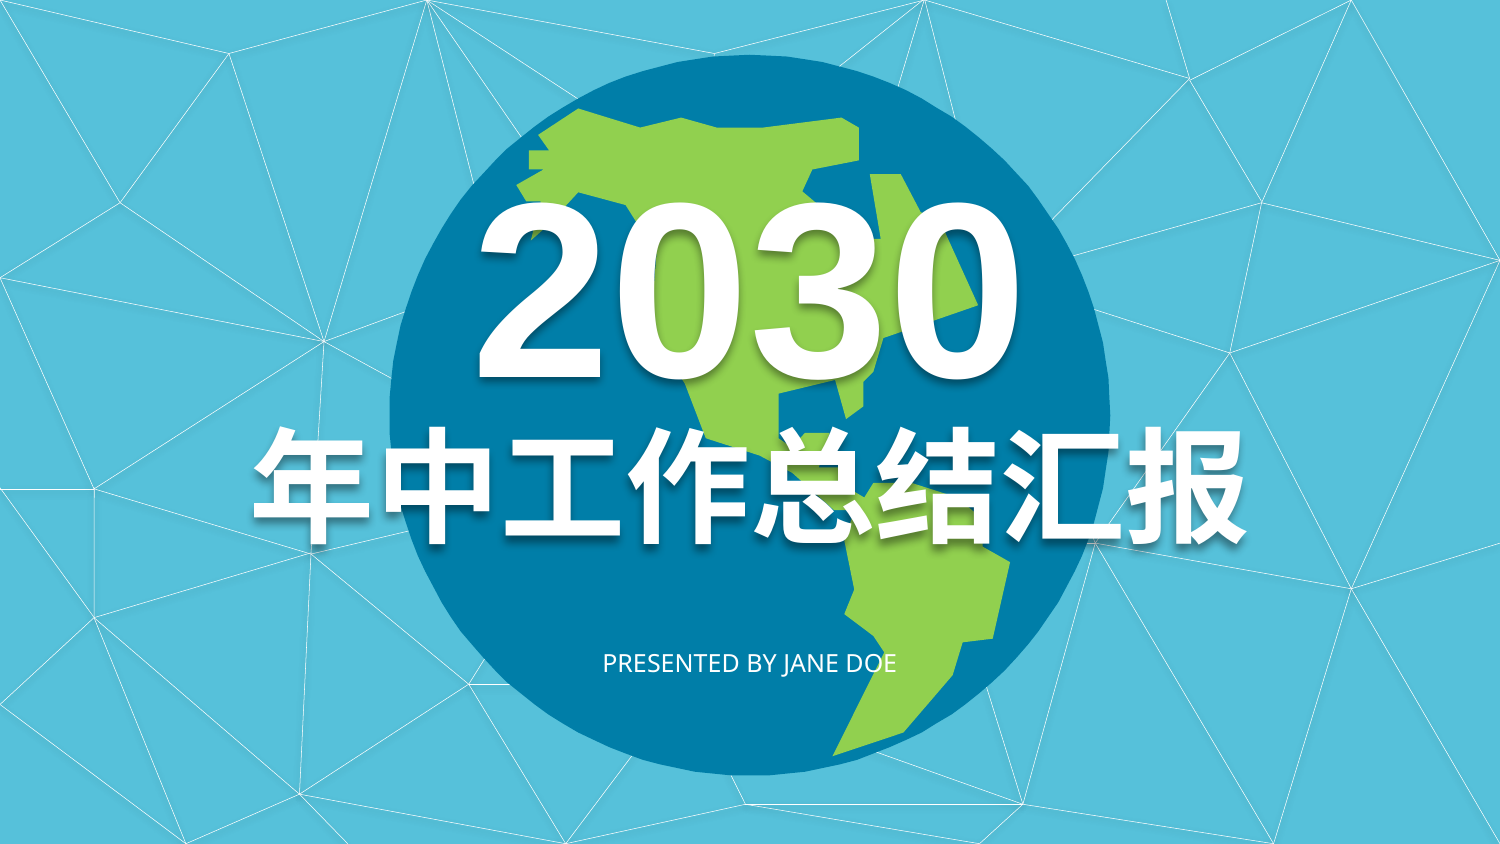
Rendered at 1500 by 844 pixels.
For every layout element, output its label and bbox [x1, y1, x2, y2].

text_box [0, 0, 1500, 844]
text_box [389, 54, 1111, 776]
